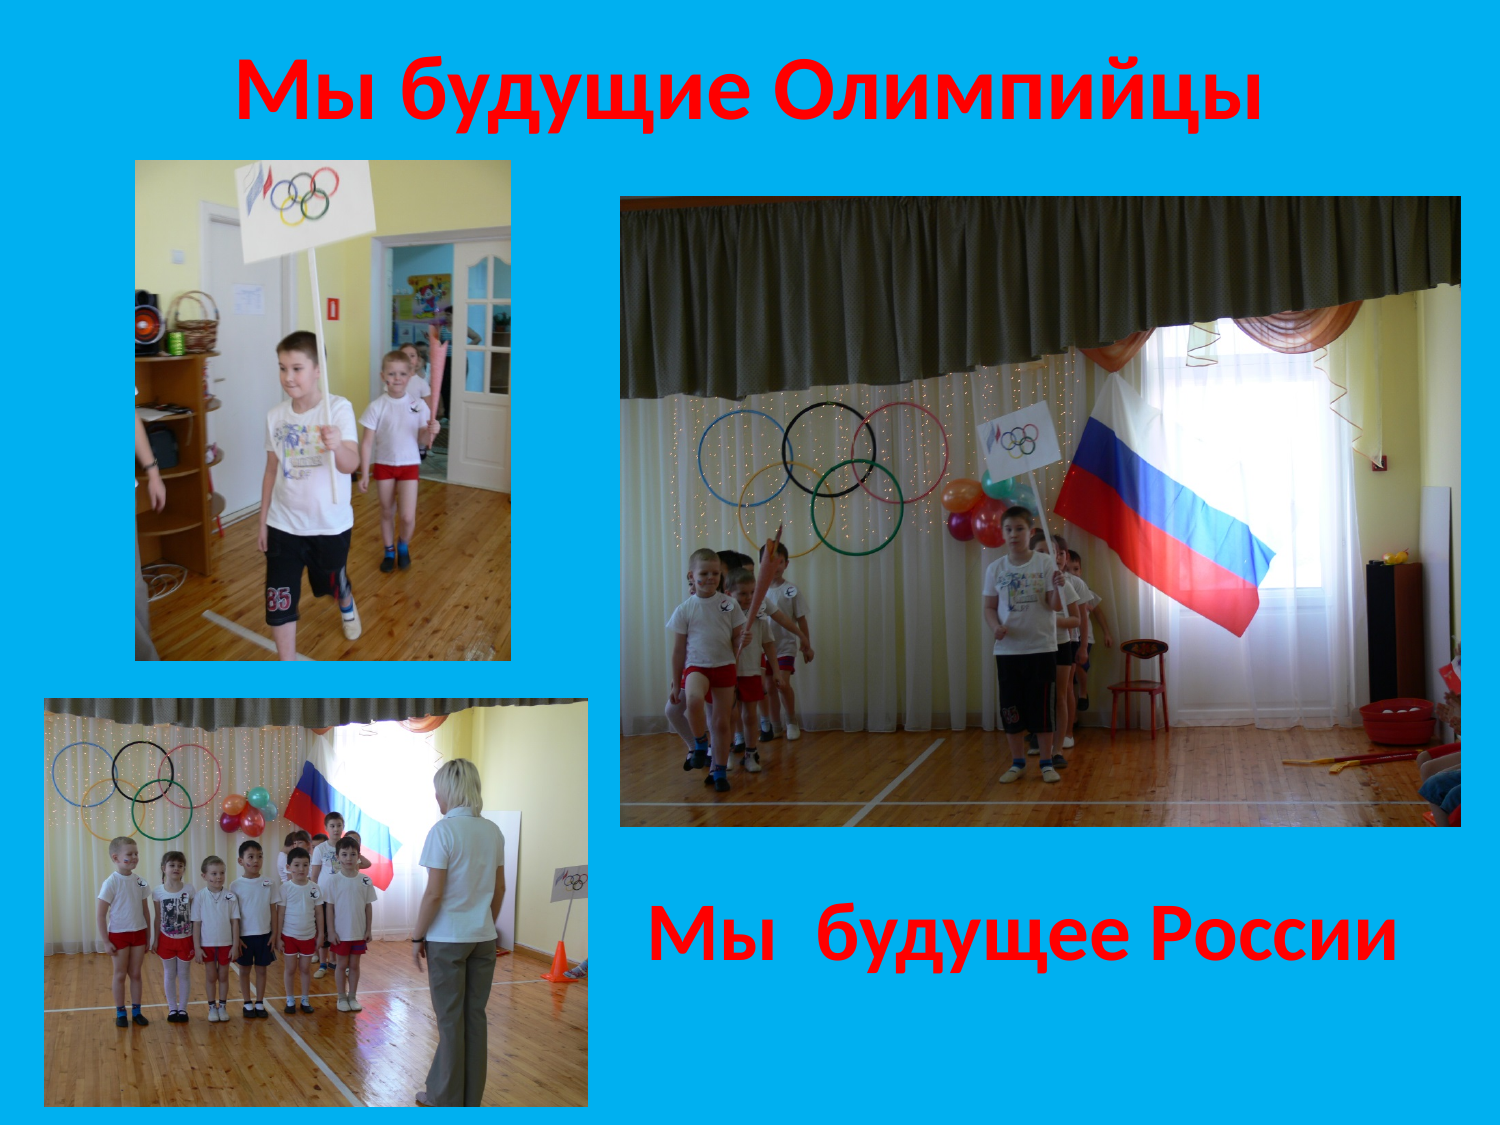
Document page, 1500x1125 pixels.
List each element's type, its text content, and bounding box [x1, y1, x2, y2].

picture [45, 699, 587, 1106]
text_box Мы будущее России [631, 869, 1449, 985]
title Мы будущие Олимпийцы [75, 4, 1425, 161]
picture [621, 197, 1460, 826]
picture [136, 161, 510, 660]
